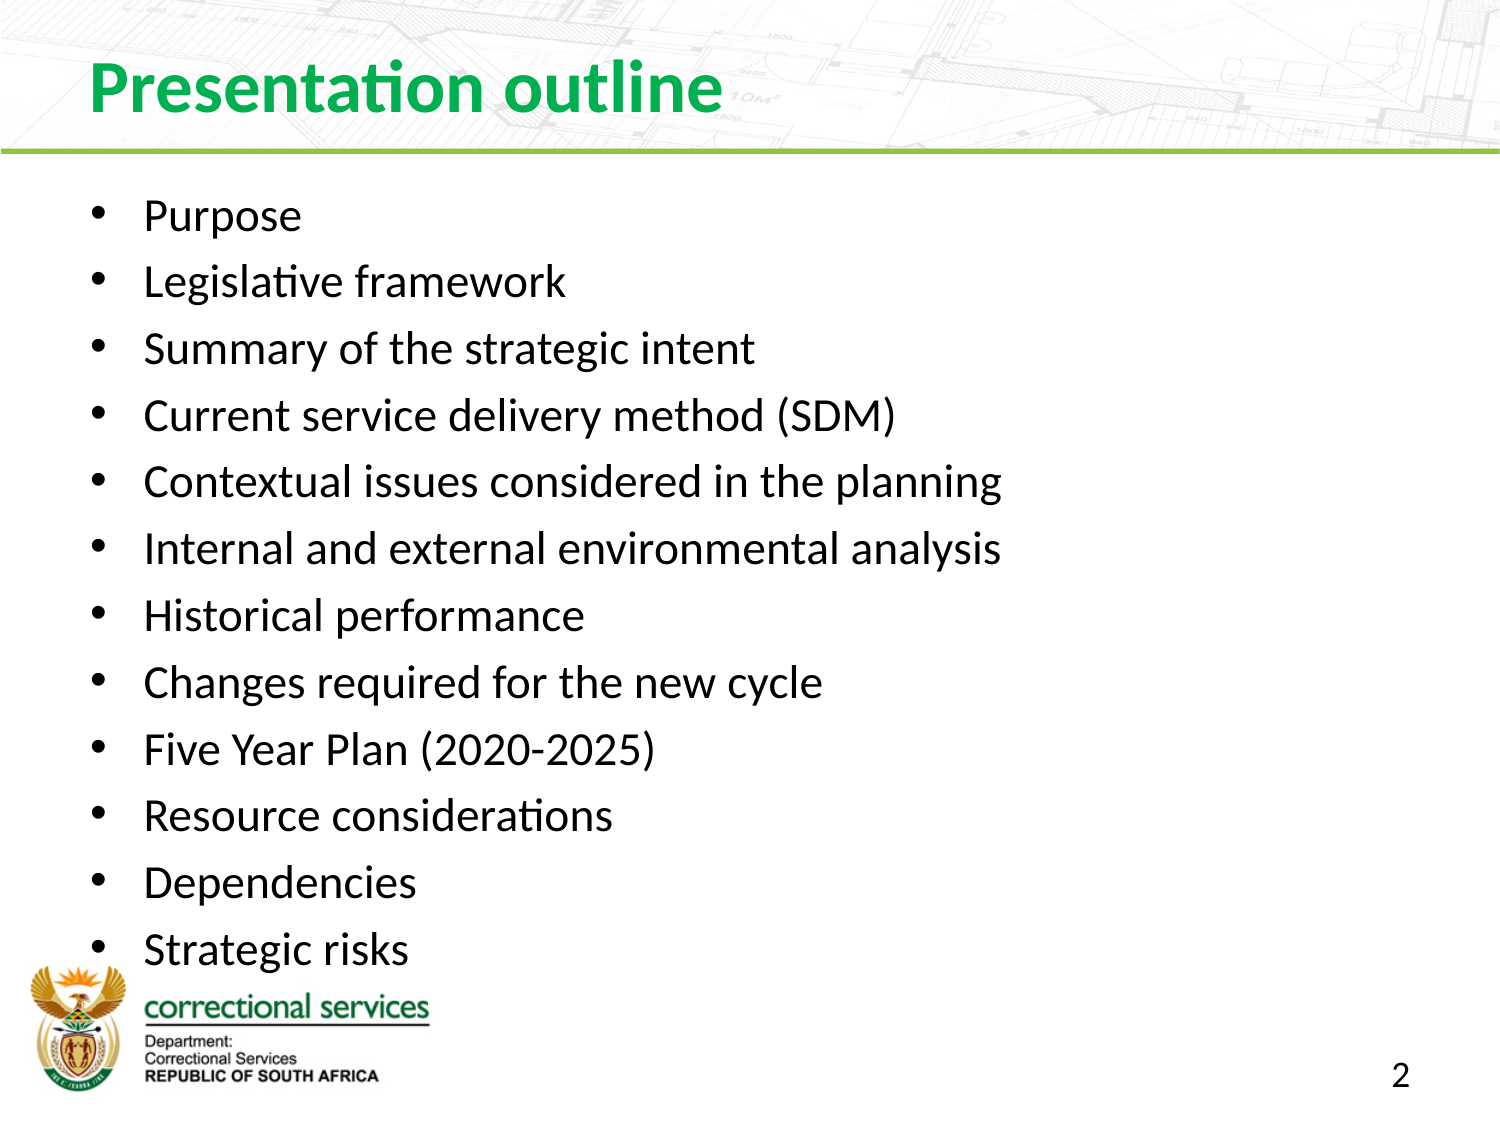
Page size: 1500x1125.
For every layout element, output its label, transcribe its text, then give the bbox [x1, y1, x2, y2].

slide_number 2 [1074, 1042, 1425, 1103]
picture [0, 936, 481, 1125]
list Purpose Legislative framework Summary of the strategic intent Current service delivery method (SDM) Contextual issues considered in the planning Internal and external environmental analysis Historical performance Changes required for the new cycle Five Year Plan (2020-2025) Resource considerations Dependencies Strategic risks [75, 175, 1425, 986]
text_box Presentation outline [74, 30, 1425, 136]
picture [0, 0, 1500, 154]
